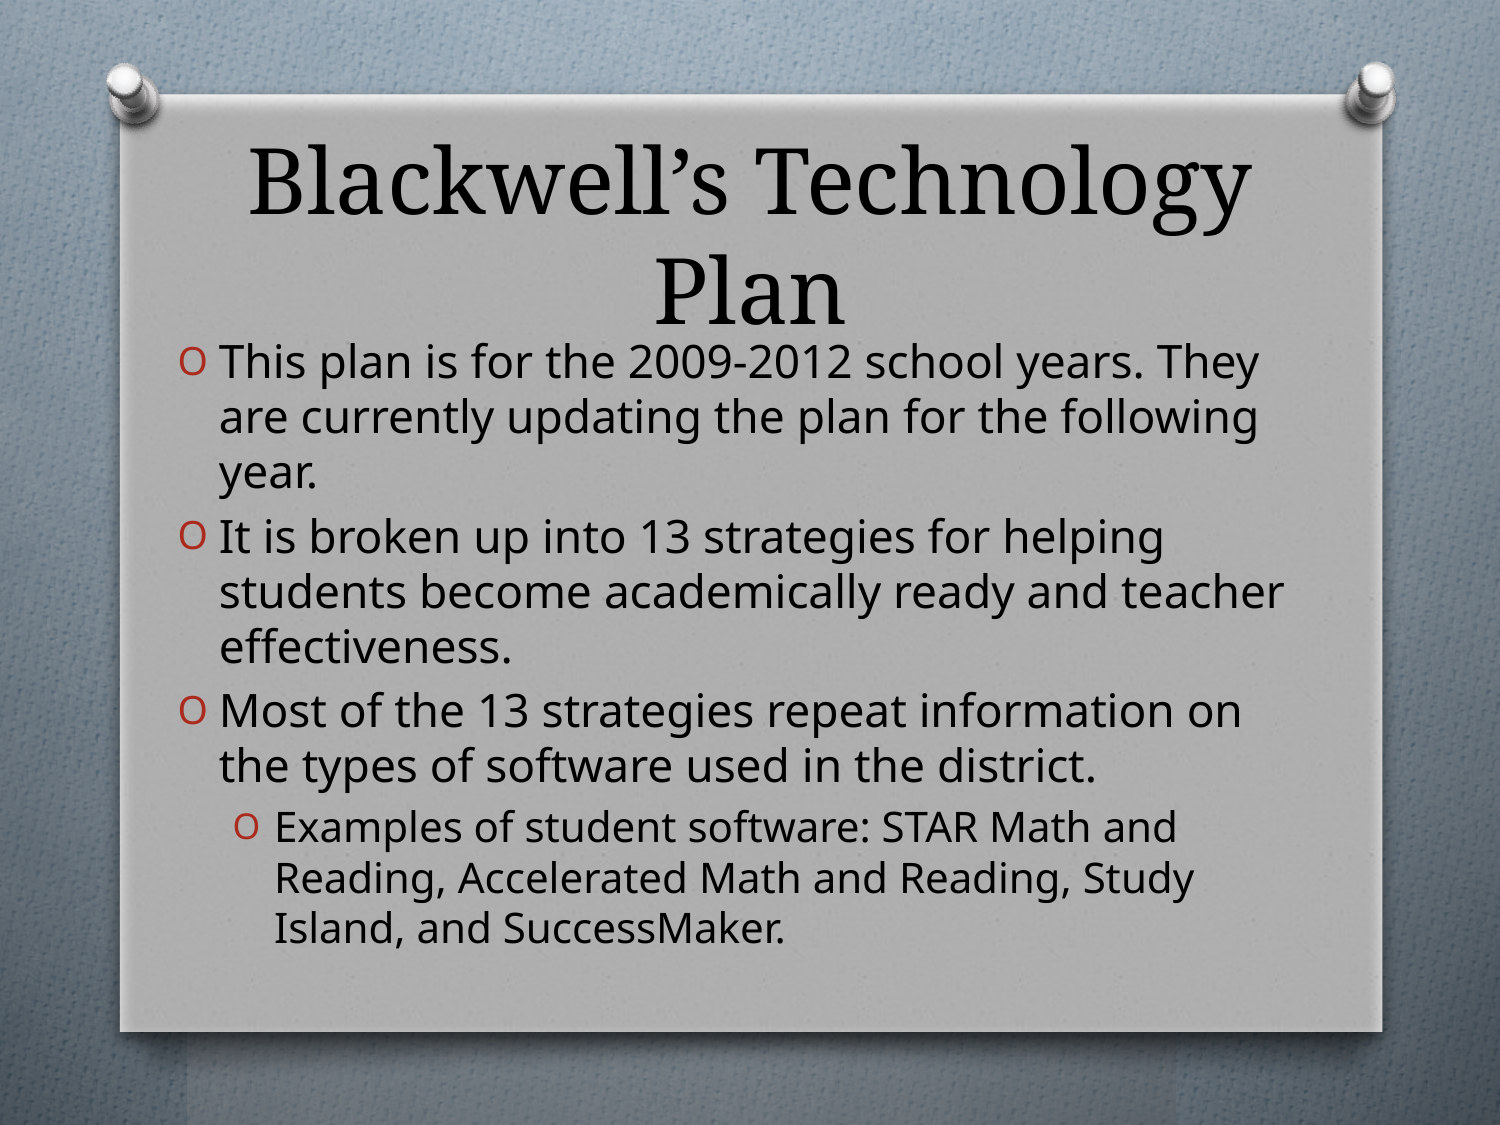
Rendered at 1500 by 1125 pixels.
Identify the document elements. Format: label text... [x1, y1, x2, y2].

picture [1317, 35, 1439, 156]
title Blackwell’s Technology Plan [179, 134, 1323, 332]
picture [75, 29, 198, 153]
list This plan is for the 2009-2012 school years. They are currently updating the plan for the following year. It is broken up into 13 strategies for helping students become academically ready and teacher effectiveness. Most of the 13 strategies repeat information on the types of software used in the district. Examples of student software: STAR Math and Reading, Accelerated Math and Reading, Study Island, and SuccessMaker. [162, 324, 1313, 964]
